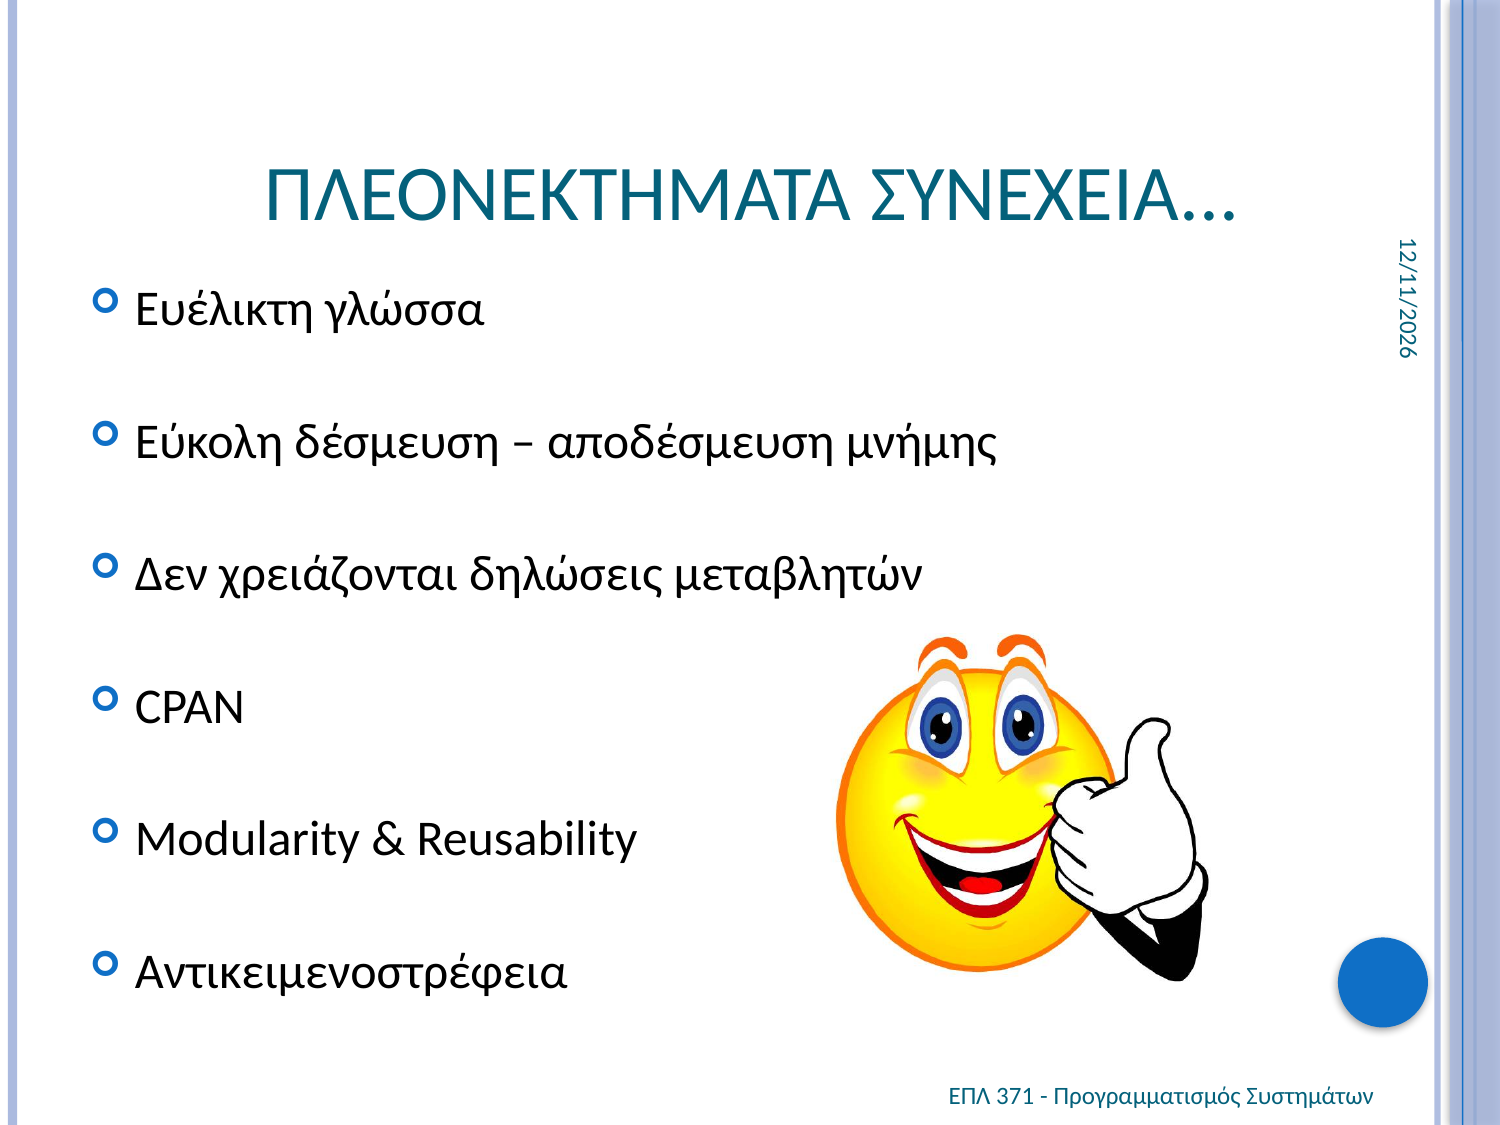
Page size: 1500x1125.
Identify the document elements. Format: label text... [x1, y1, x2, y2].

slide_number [1378, 43, 1442, 374]
footer ΕΠΛ 371 - Προγραμματισμός Συστημάτων [933, 1065, 1459, 1125]
picture [820, 632, 1226, 983]
list Ευέλικτη γλώσσα Εύκολη δέσμευση – αποδέσμευση μνήμης Δεν χρειάζονται δηλώσεις μεταβλητών CPAN Modularity & Reusability Αντικειμενοστρέφεια [75, 208, 1365, 1062]
title ΠΛΕΟΝΕΚΤΗΜΑΤΑ ΣΥΝΕΧΕΙΑ... [242, 42, 1263, 208]
